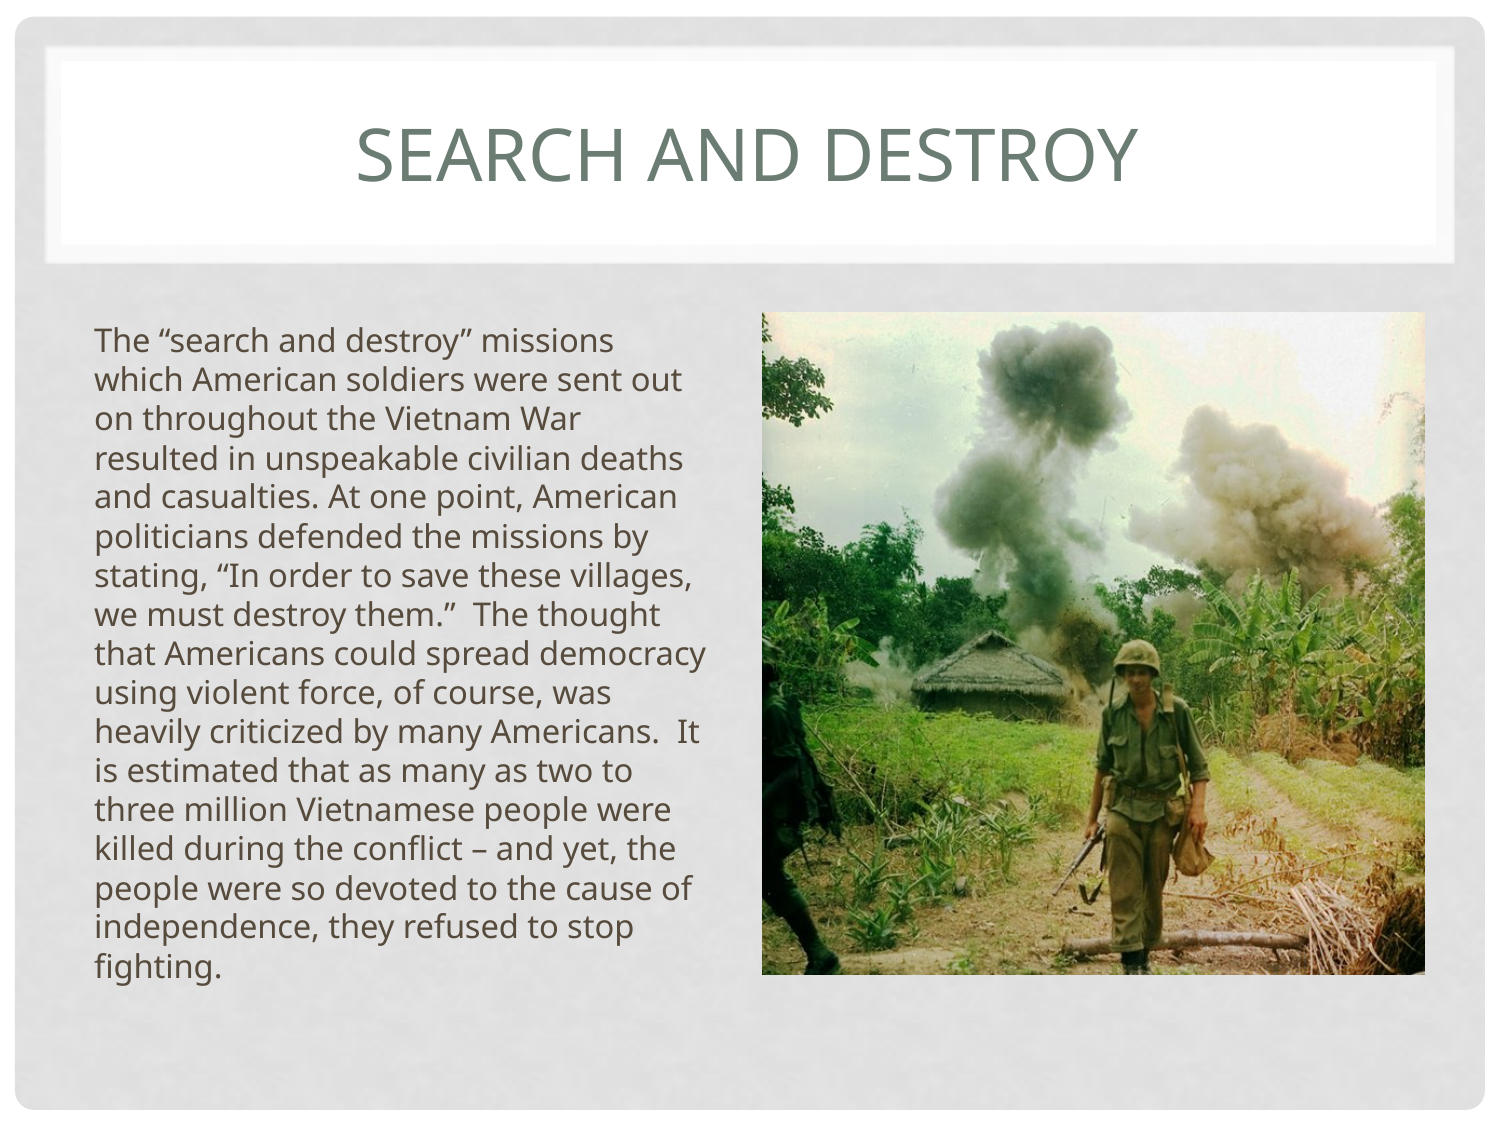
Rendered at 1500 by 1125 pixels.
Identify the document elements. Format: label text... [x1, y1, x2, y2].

title Search and destroy [69, 66, 1425, 238]
list The “search and destroy” missions which American soldiers were sent out on throughout the Vietnam War resulted in unspeakable civilian deaths and casualties. At one point, American politicians defended the missions by stating, “In order to save these villages, we must destroy them.” The thought that Americans could spread democracy using violent force, of course, was heavily criticized by many Americans. It is estimated that as many as two to three million Vietnamese people were killed during the conflict – and yet, the people were so devoted to the cause of independence, they refused to stop fighting. [62, 312, 725, 1036]
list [762, 311, 1426, 975]
